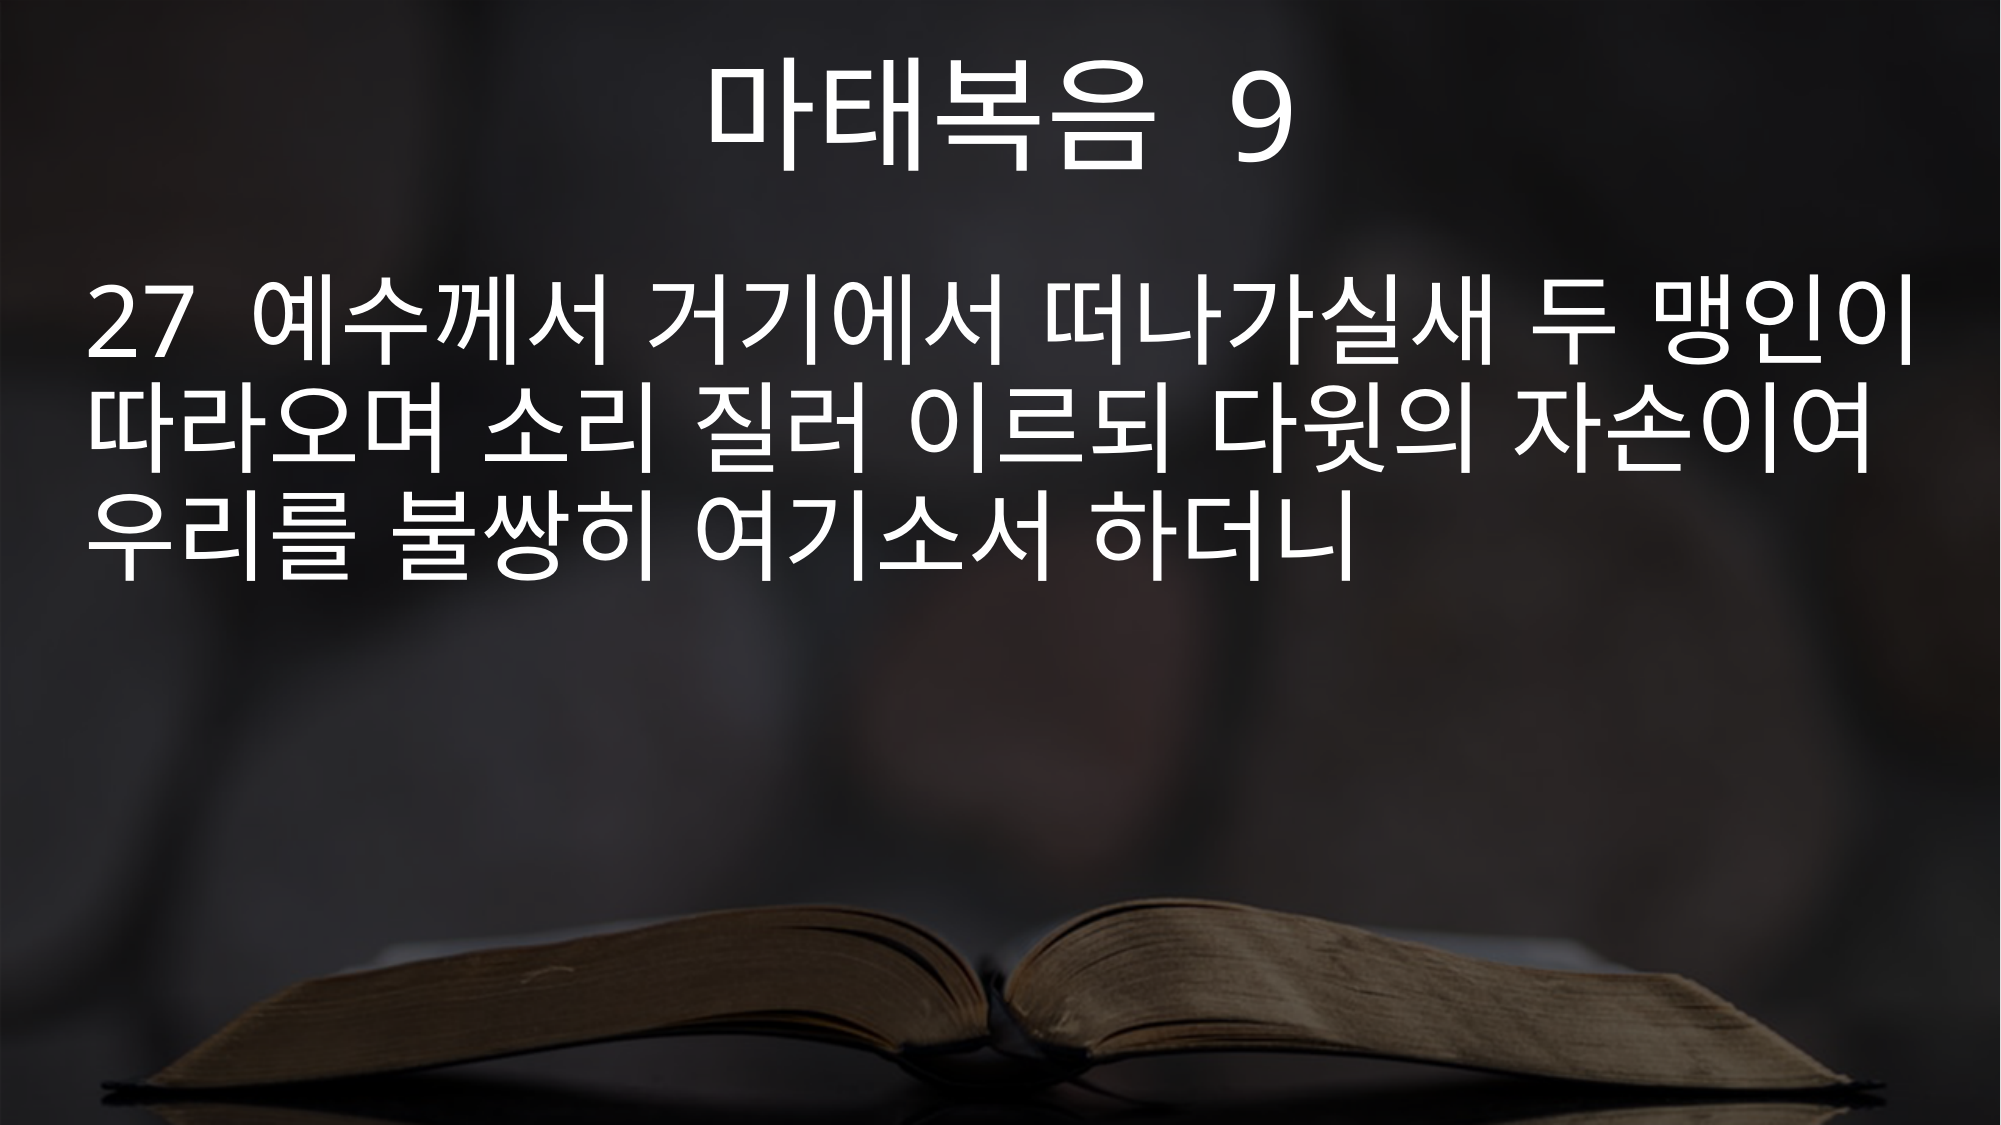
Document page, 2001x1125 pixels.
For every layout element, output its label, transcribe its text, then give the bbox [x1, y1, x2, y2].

footer 마태복음 9 [0, 32, 2000, 192]
picture [0, 0, 2001, 1125]
list 27 예수께서 거기에서 떠나가실새 두 맹인이 따라오며 소리 질러 이르되 다윗의 자손이여 우리를 불쌍히 여기소서 하더니 [69, 263, 1953, 423]
